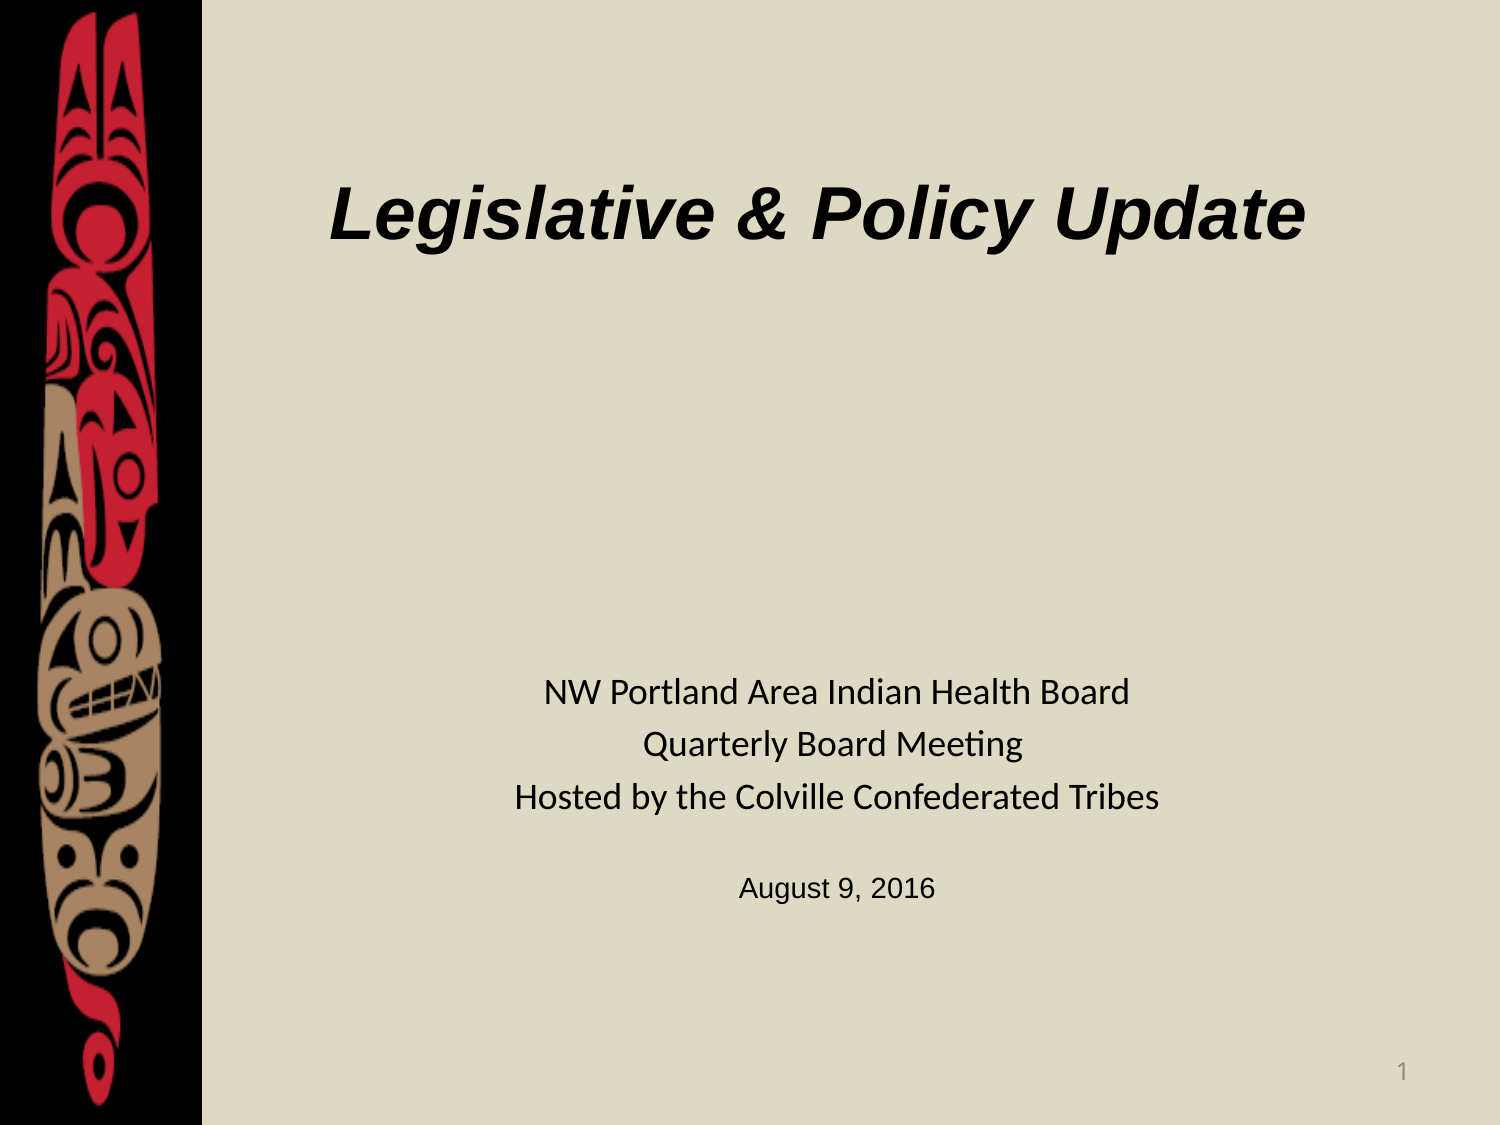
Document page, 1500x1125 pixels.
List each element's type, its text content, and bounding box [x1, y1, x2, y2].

list NW Portland Area Indian Health Board Quarterly Board Meeting Hosted by the Colville Confederated Tribes August 9, 2016 [287, 659, 1388, 922]
title Legislative & Policy Update [287, 149, 1350, 350]
picture [0, 0, 202, 1125]
slide_number 1 [1074, 1042, 1425, 1103]
